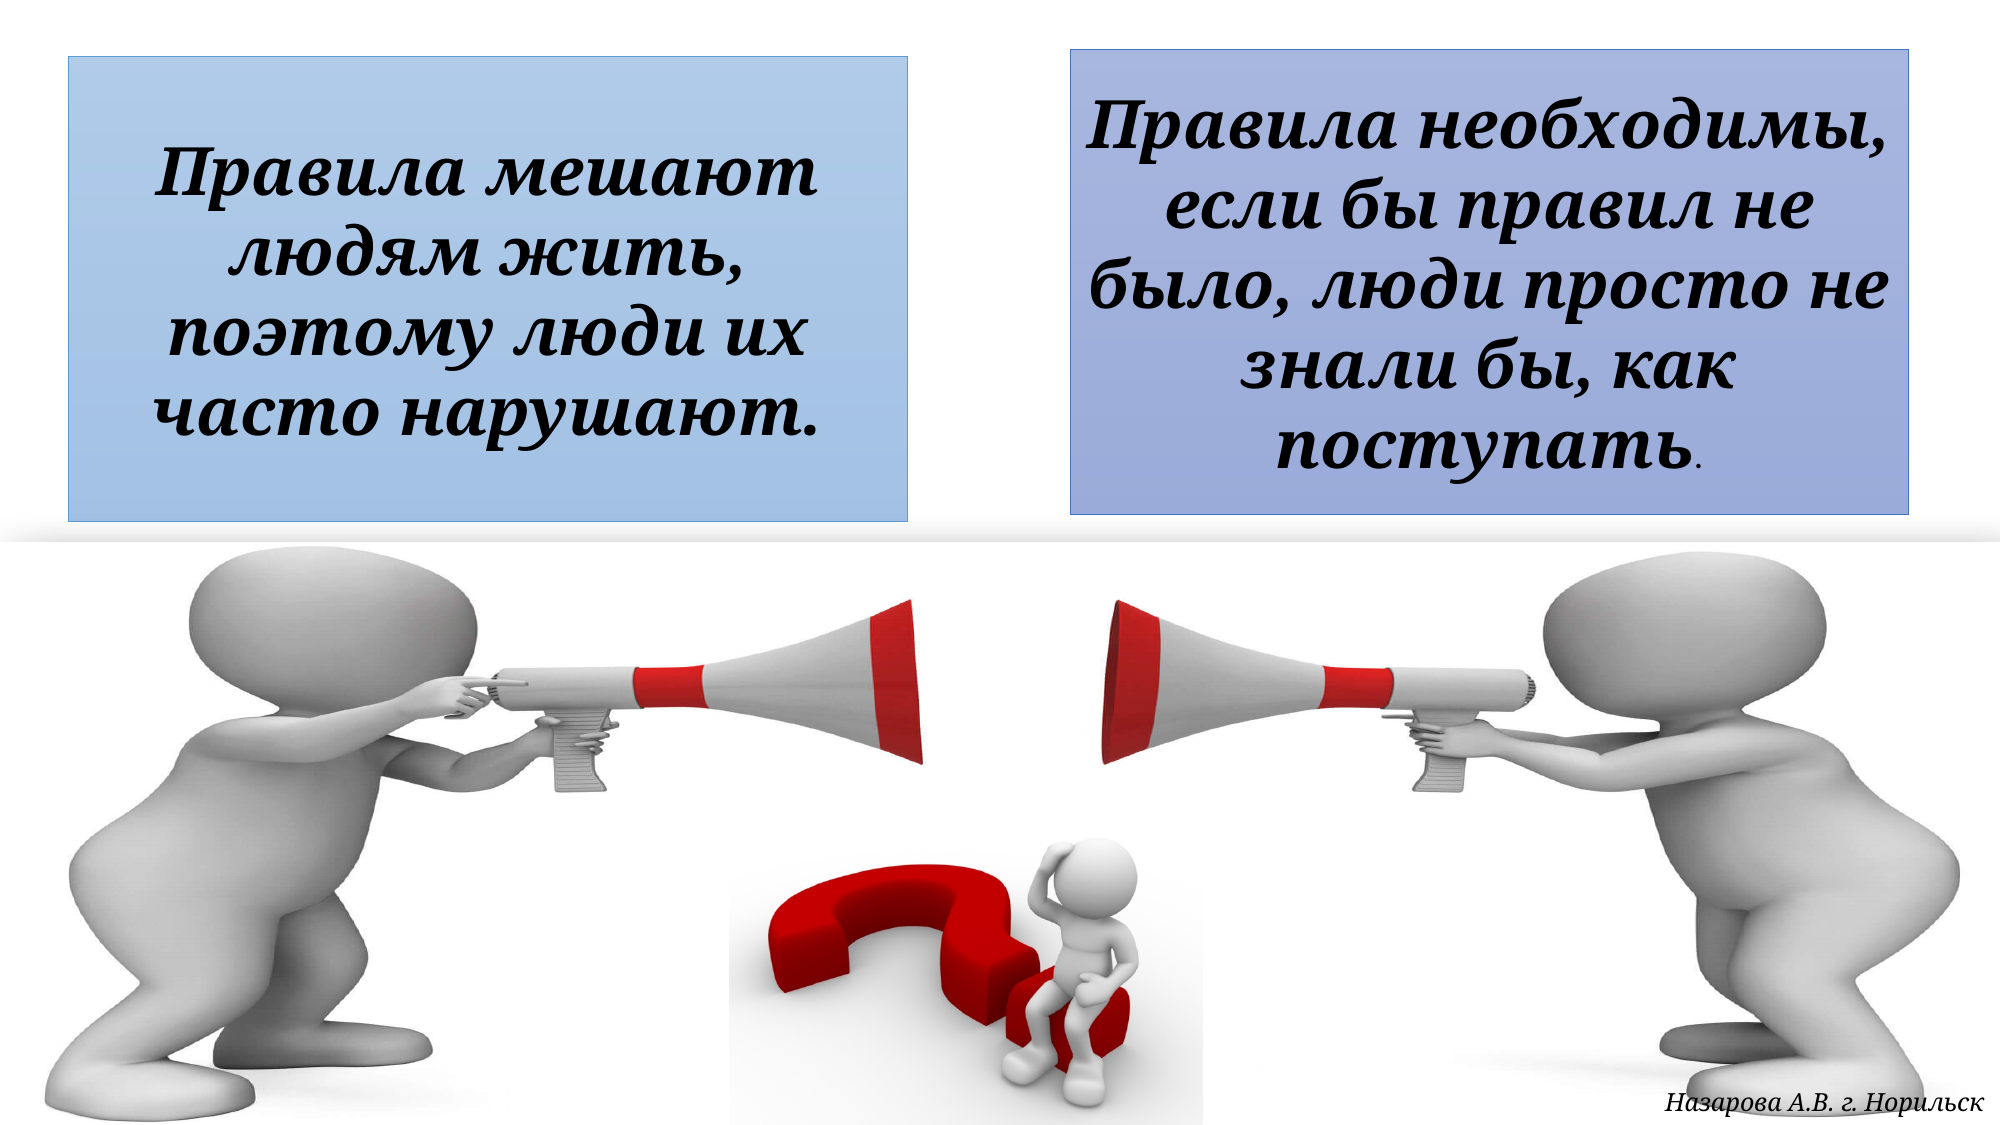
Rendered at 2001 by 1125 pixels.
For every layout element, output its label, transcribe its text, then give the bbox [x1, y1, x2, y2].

text_box Правила мешают людям жить, поэтому люди их часто нарушают. [68, 56, 908, 522]
text_box Правила необходимы, если бы правил не было, люди просто не знали бы, как поступать. [1070, 49, 1909, 515]
picture [0, 542, 2000, 1125]
